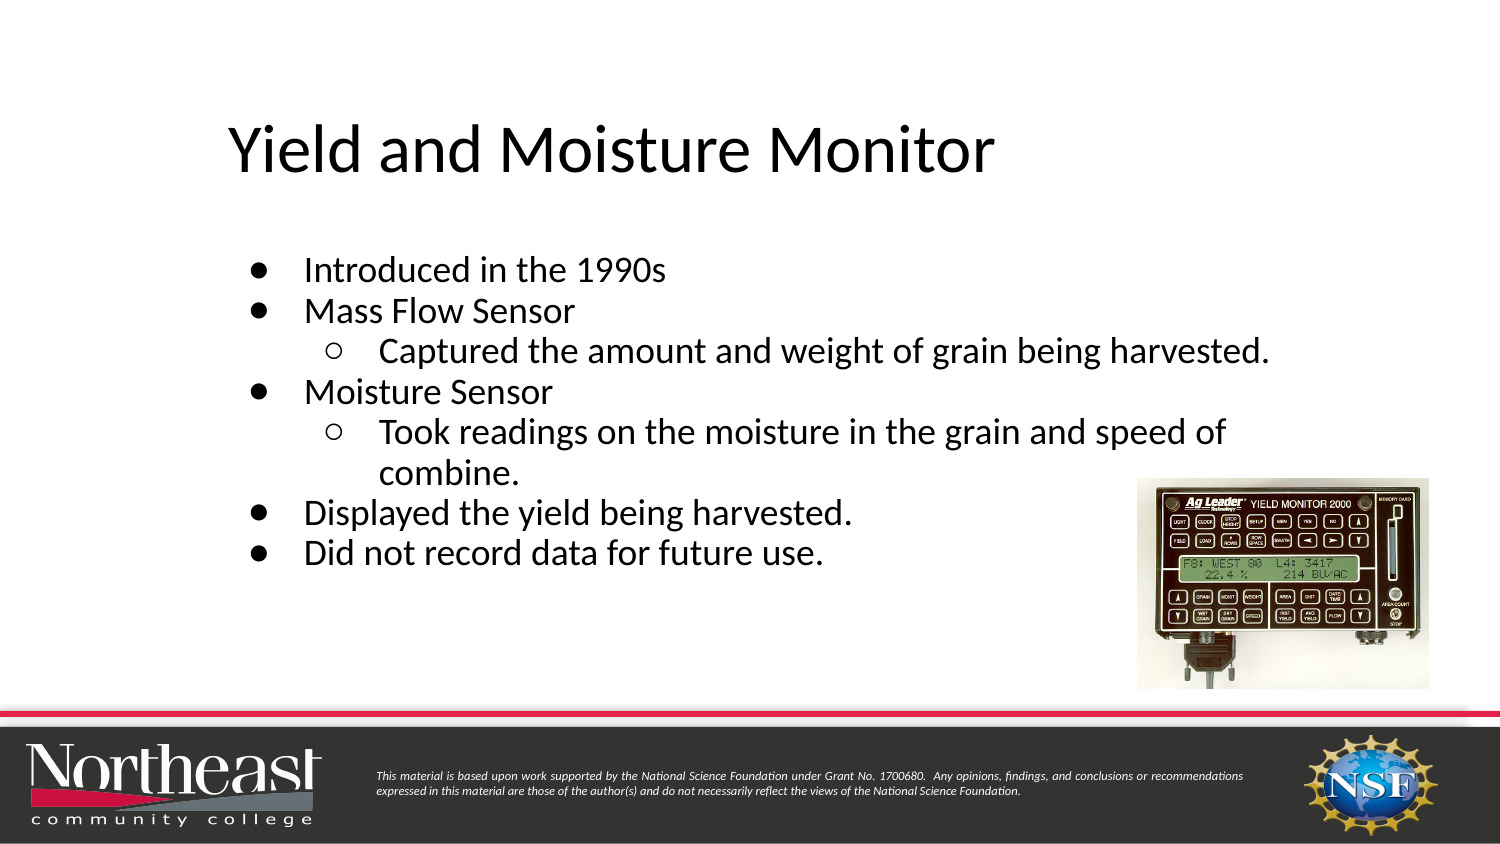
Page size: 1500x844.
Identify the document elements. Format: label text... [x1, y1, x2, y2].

picture [1137, 478, 1430, 690]
list Introduced in the 1990s Mass Flow Sensor Captured the amount and weight of grain being harvested. Moisture Sensor Took readings on the moisture in the grain and speed of combine. Displayed the yield being harvested. Did not record data for future use. [213, 235, 1389, 790]
picture [1302, 733, 1440, 837]
picture [26, 744, 322, 827]
title Yield and Moisture Monitor [213, 98, 1368, 235]
